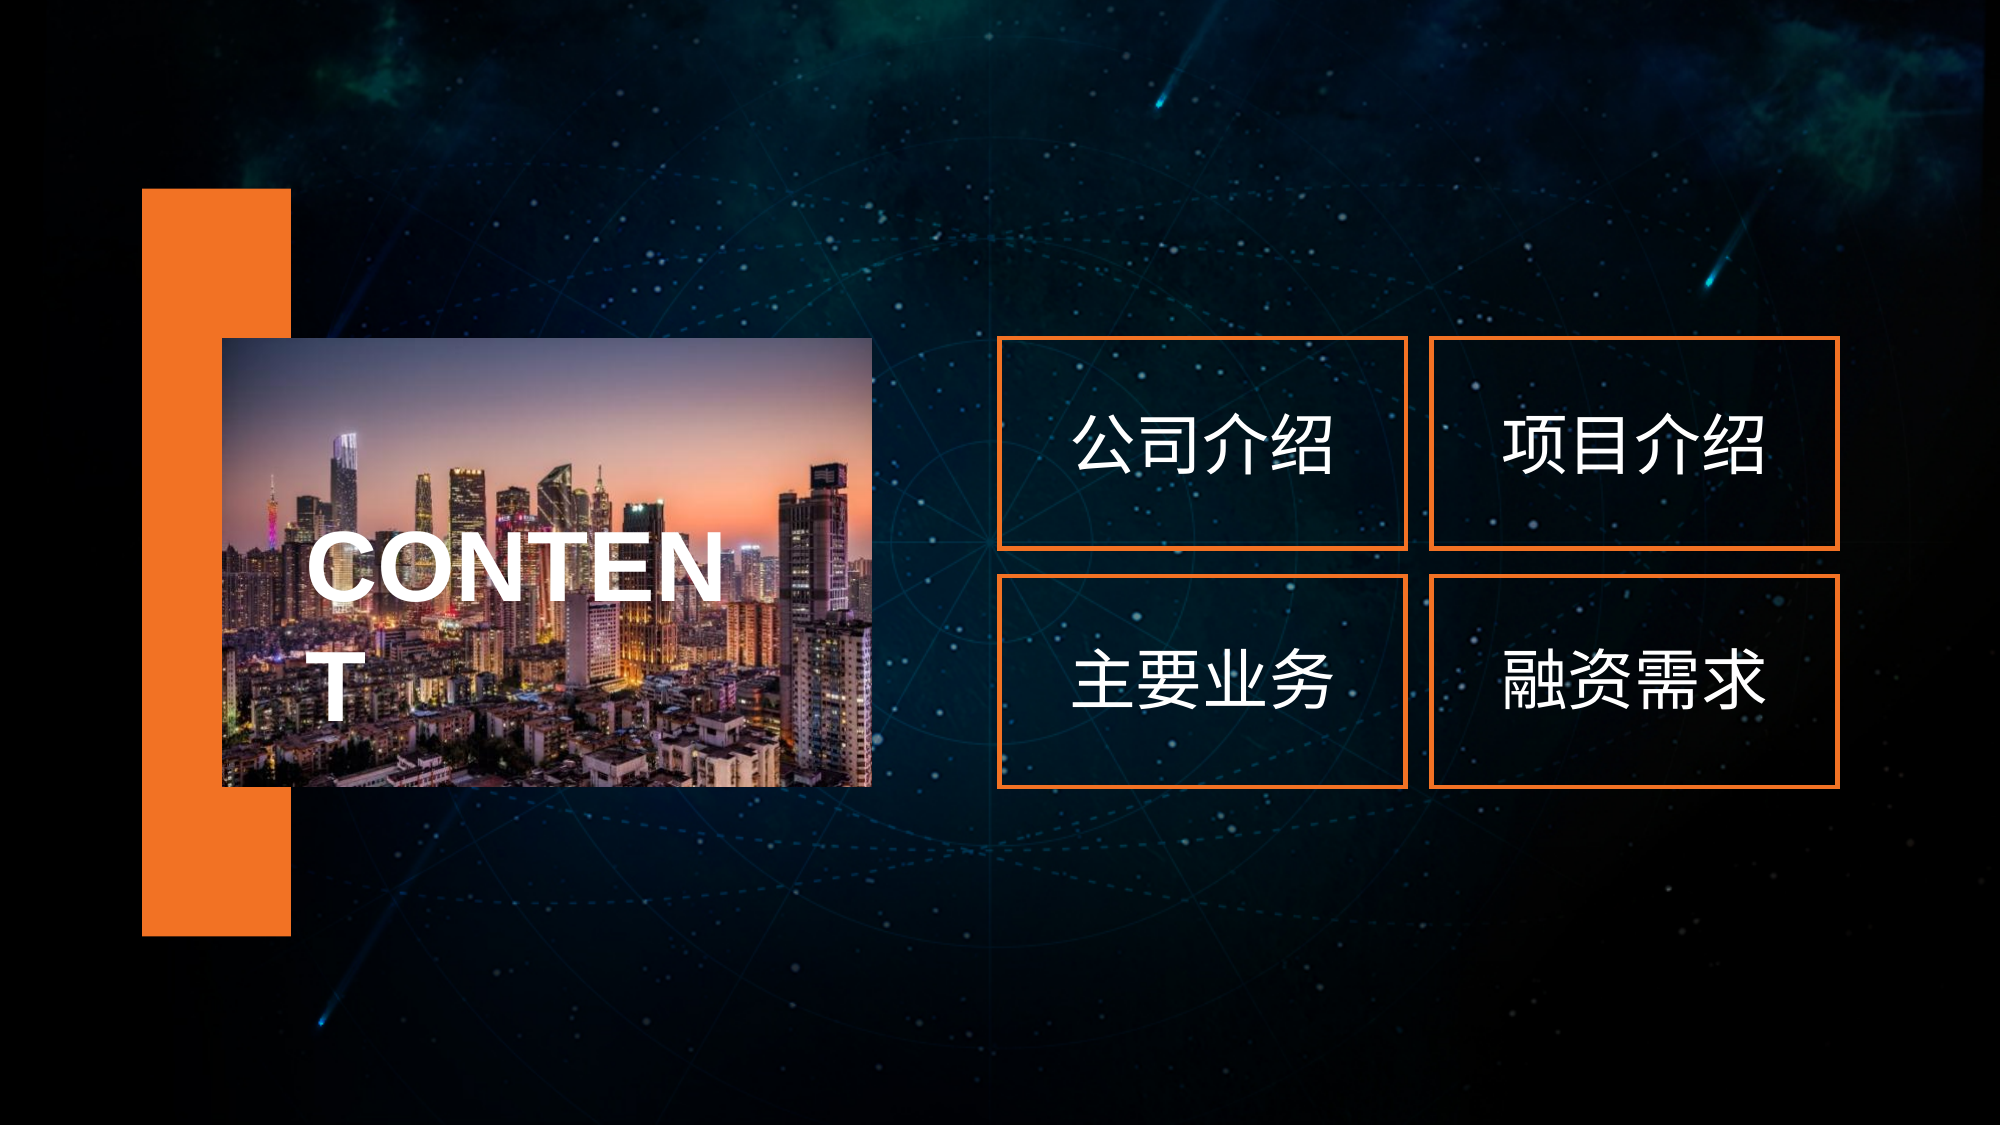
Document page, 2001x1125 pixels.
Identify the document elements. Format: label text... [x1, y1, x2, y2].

picture [0, 0, 2000, 1125]
text_box [1431, 576, 1838, 787]
text_box [1431, 337, 1838, 549]
text_box 主要业务 [1027, 630, 1378, 726]
text_box [999, 337, 1406, 549]
text_box [142, 188, 291, 937]
text_box 公司介绍 [1027, 395, 1378, 491]
text_box 融资需求 [1459, 630, 1810, 726]
text_box [999, 576, 1406, 787]
text_box 项目介绍 [1459, 395, 1810, 491]
